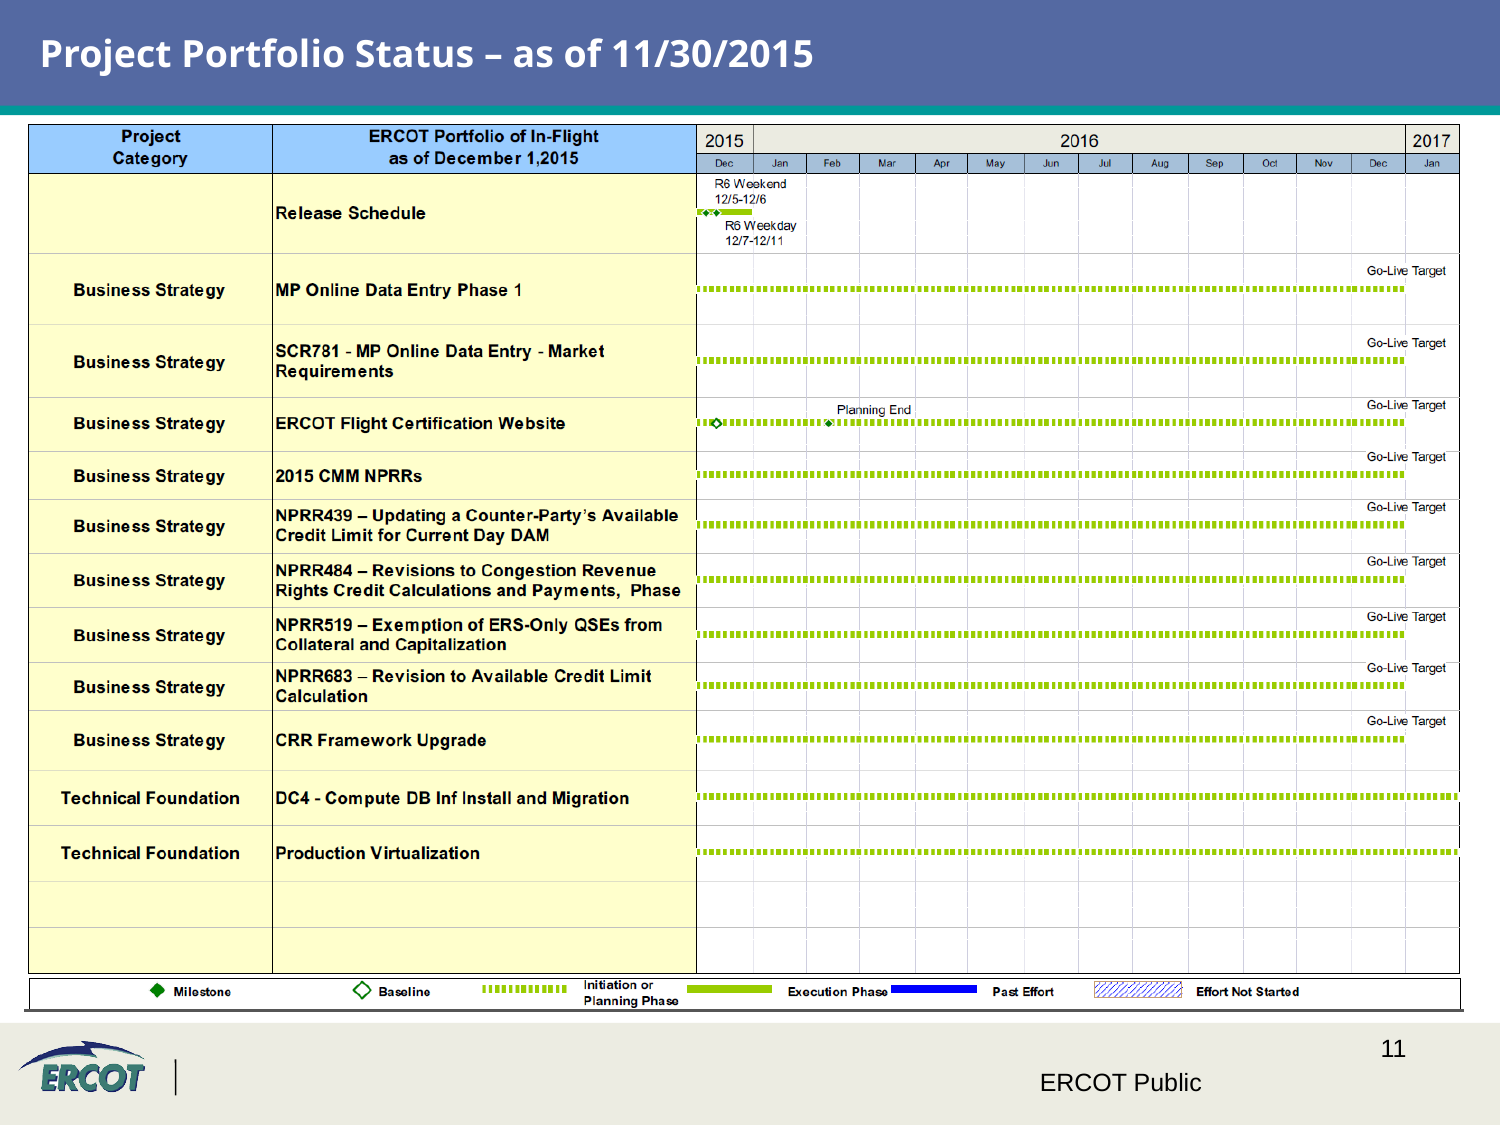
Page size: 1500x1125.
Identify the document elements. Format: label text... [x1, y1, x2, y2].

text_box Project Portfolio Status – as of 11/30/2015 [24, 30, 1163, 106]
text_box [24, 22, 1450, 85]
footer ERCOT Public [1025, 1059, 1438, 1125]
picture [24, 119, 1464, 1013]
picture [10, 1031, 151, 1111]
